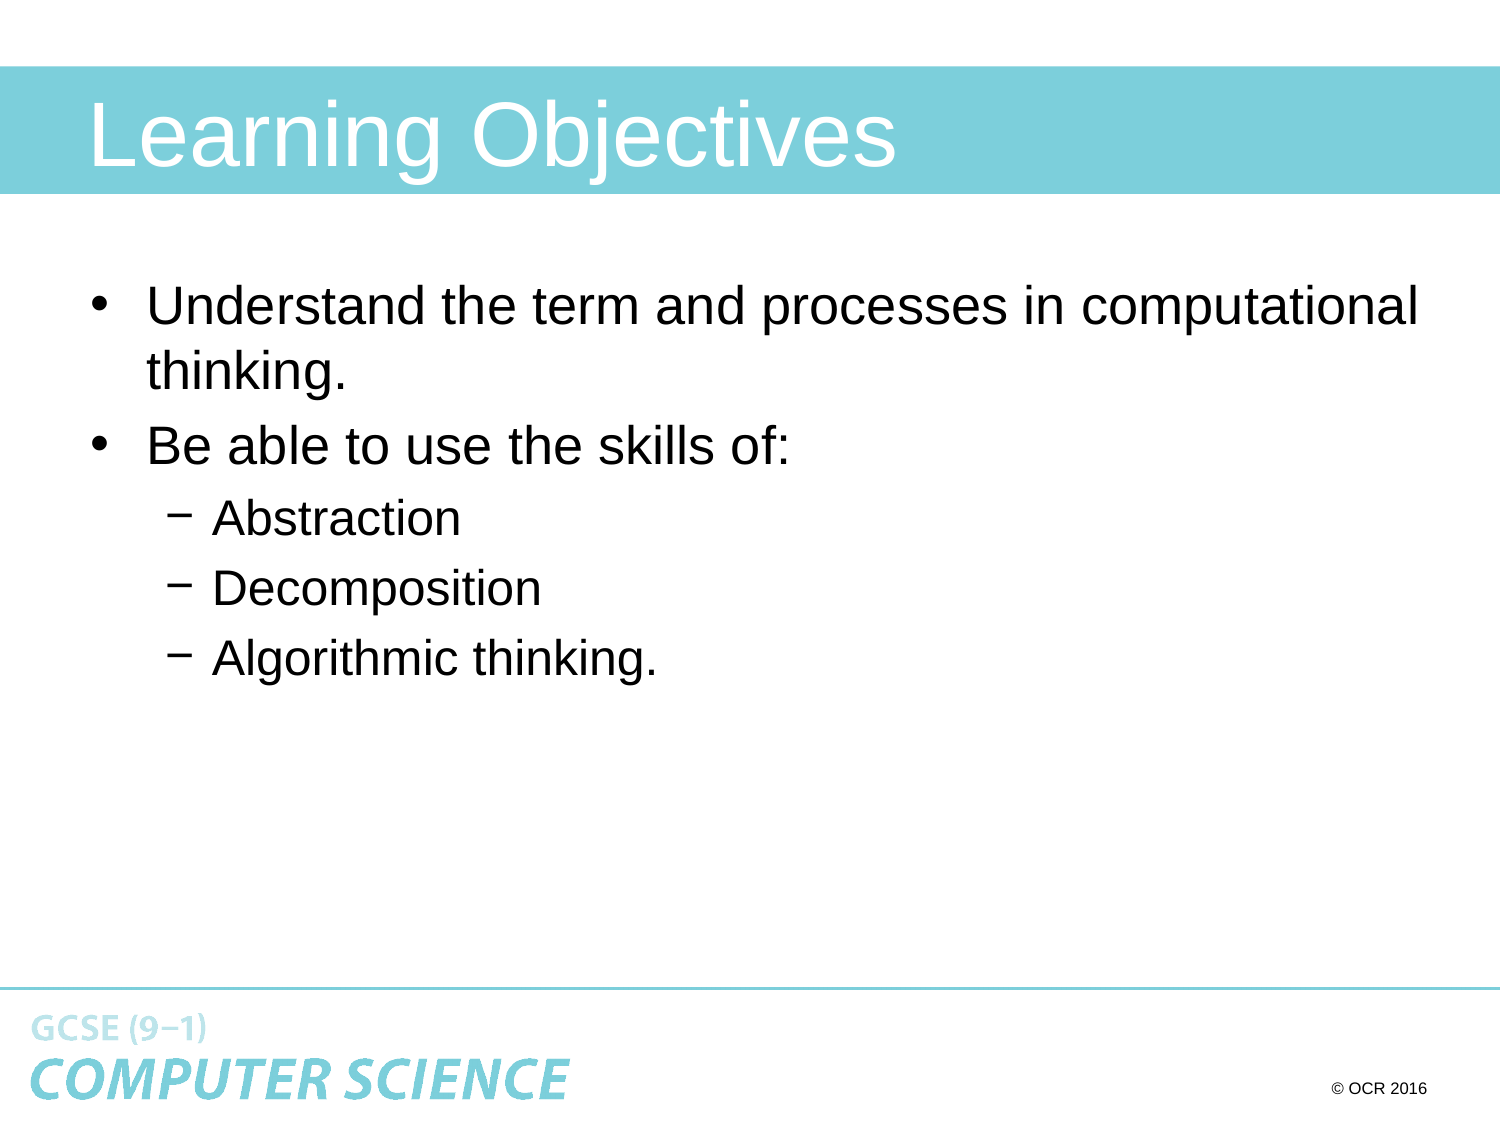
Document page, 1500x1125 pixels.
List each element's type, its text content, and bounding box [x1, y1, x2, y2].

list Understand the term and processes in computational thinking. Be able to use the skills of: Abstraction Decomposition Algorithmic thinking. [75, 262, 1447, 965]
title Learning Objectives [0, 66, 1500, 194]
picture [0, 987, 1500, 1124]
